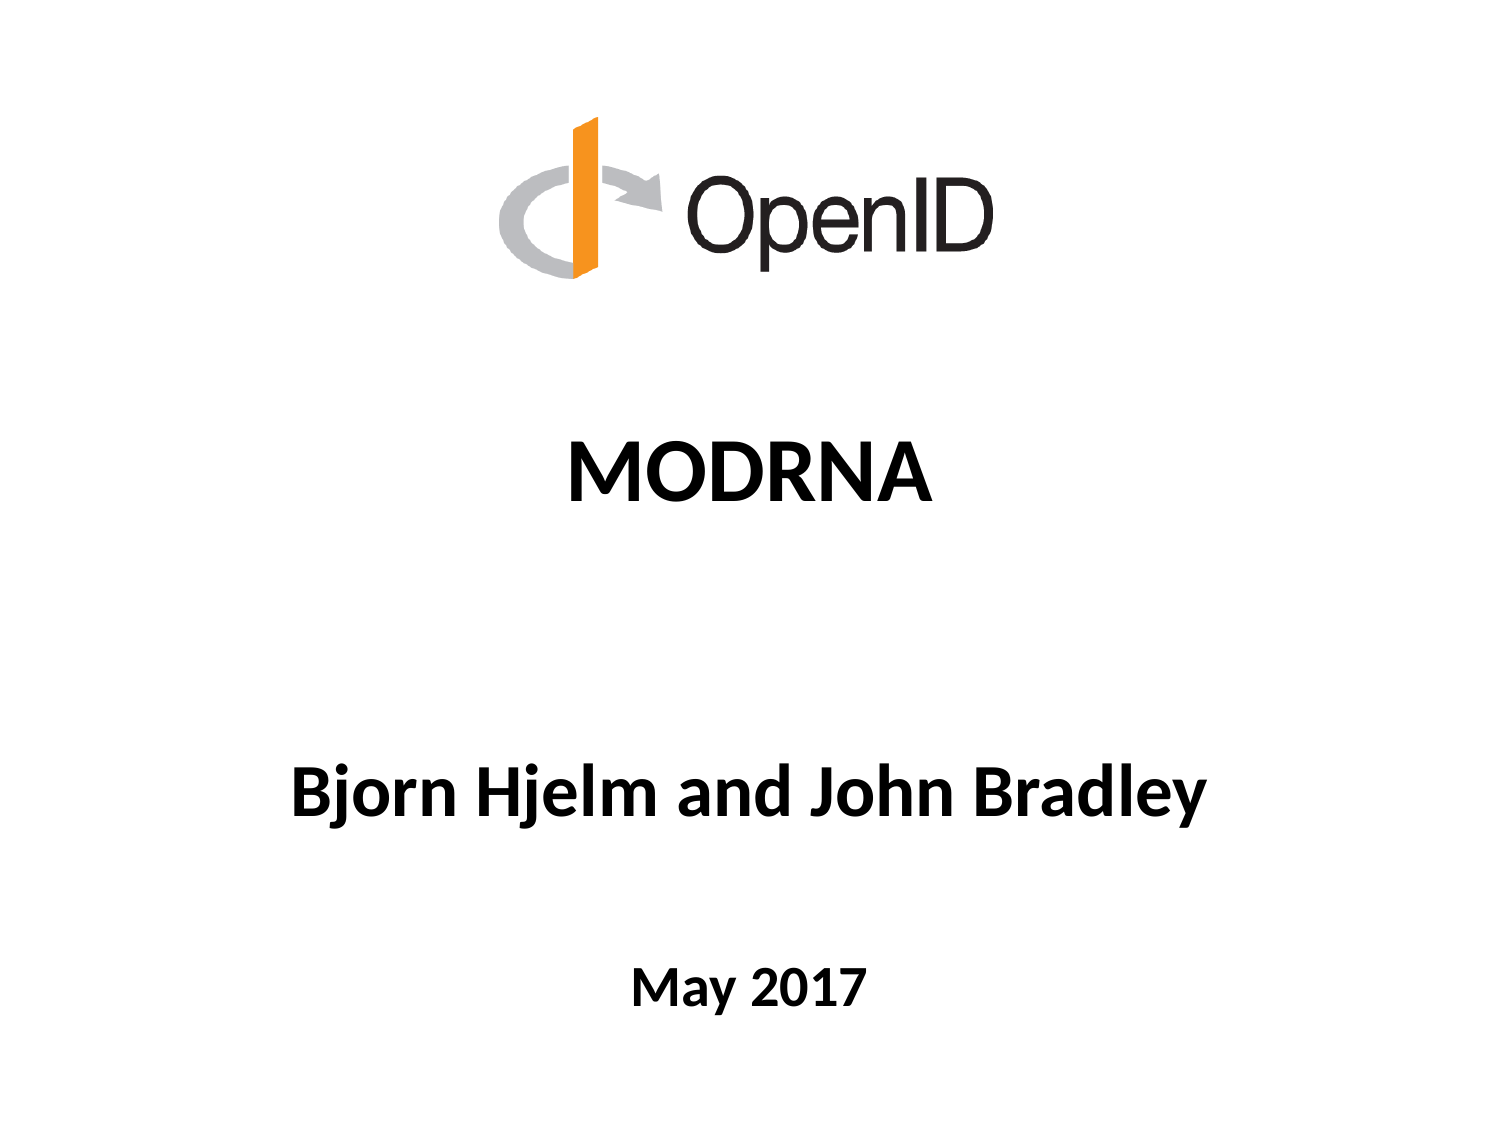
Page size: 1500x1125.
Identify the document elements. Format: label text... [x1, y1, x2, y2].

picture [458, 83, 1040, 332]
subtitle Bjorn Hjelm and John Bradley May 2017 [72, 639, 1427, 1074]
title MODRNA [165, 368, 1333, 563]
